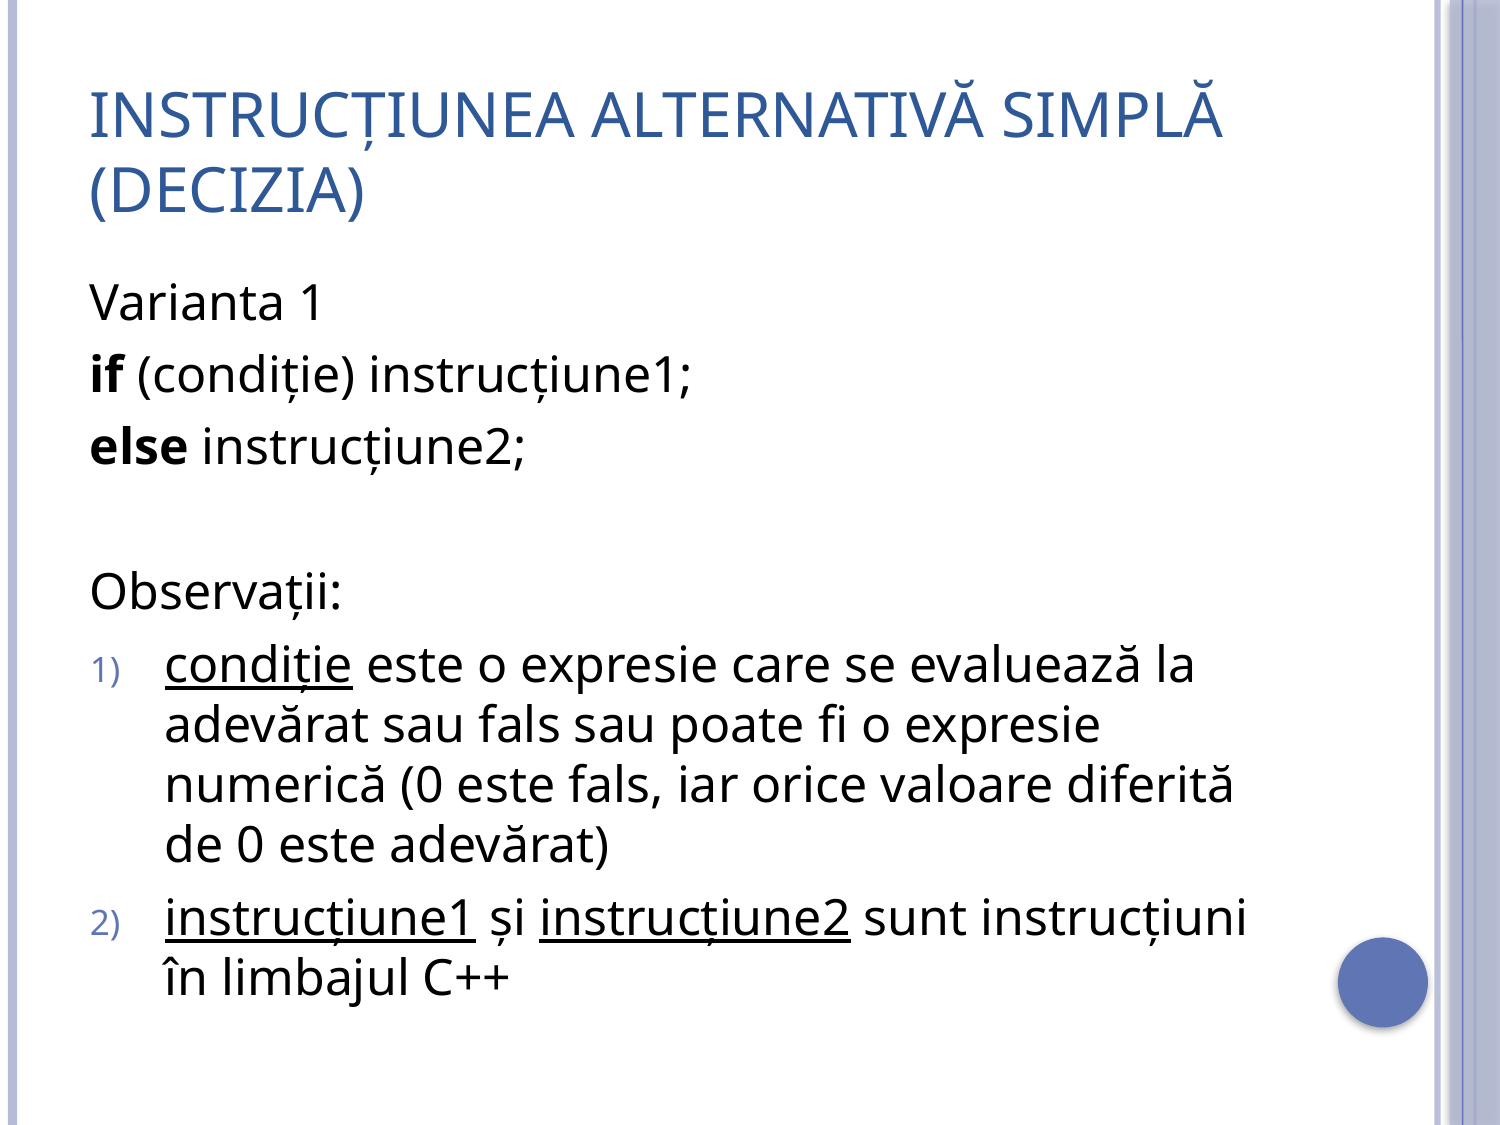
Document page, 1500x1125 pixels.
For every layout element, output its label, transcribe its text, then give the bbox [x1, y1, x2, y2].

title Instrucțiunea alternativă simplă (decizia) [75, 45, 1300, 233]
list Varianta 1 if (condiţie) instrucţiune1; else instrucţiune2; Observații: condiție este o expresie care se evaluează la adevărat sau fals sau poate fi o expresie numerică (0 este fals, iar orice valoare diferită de 0 este adevărat) instrucțiune1 și instrucțiune2 sunt instrucțiuni în limbajul C++ [75, 262, 1300, 1062]
